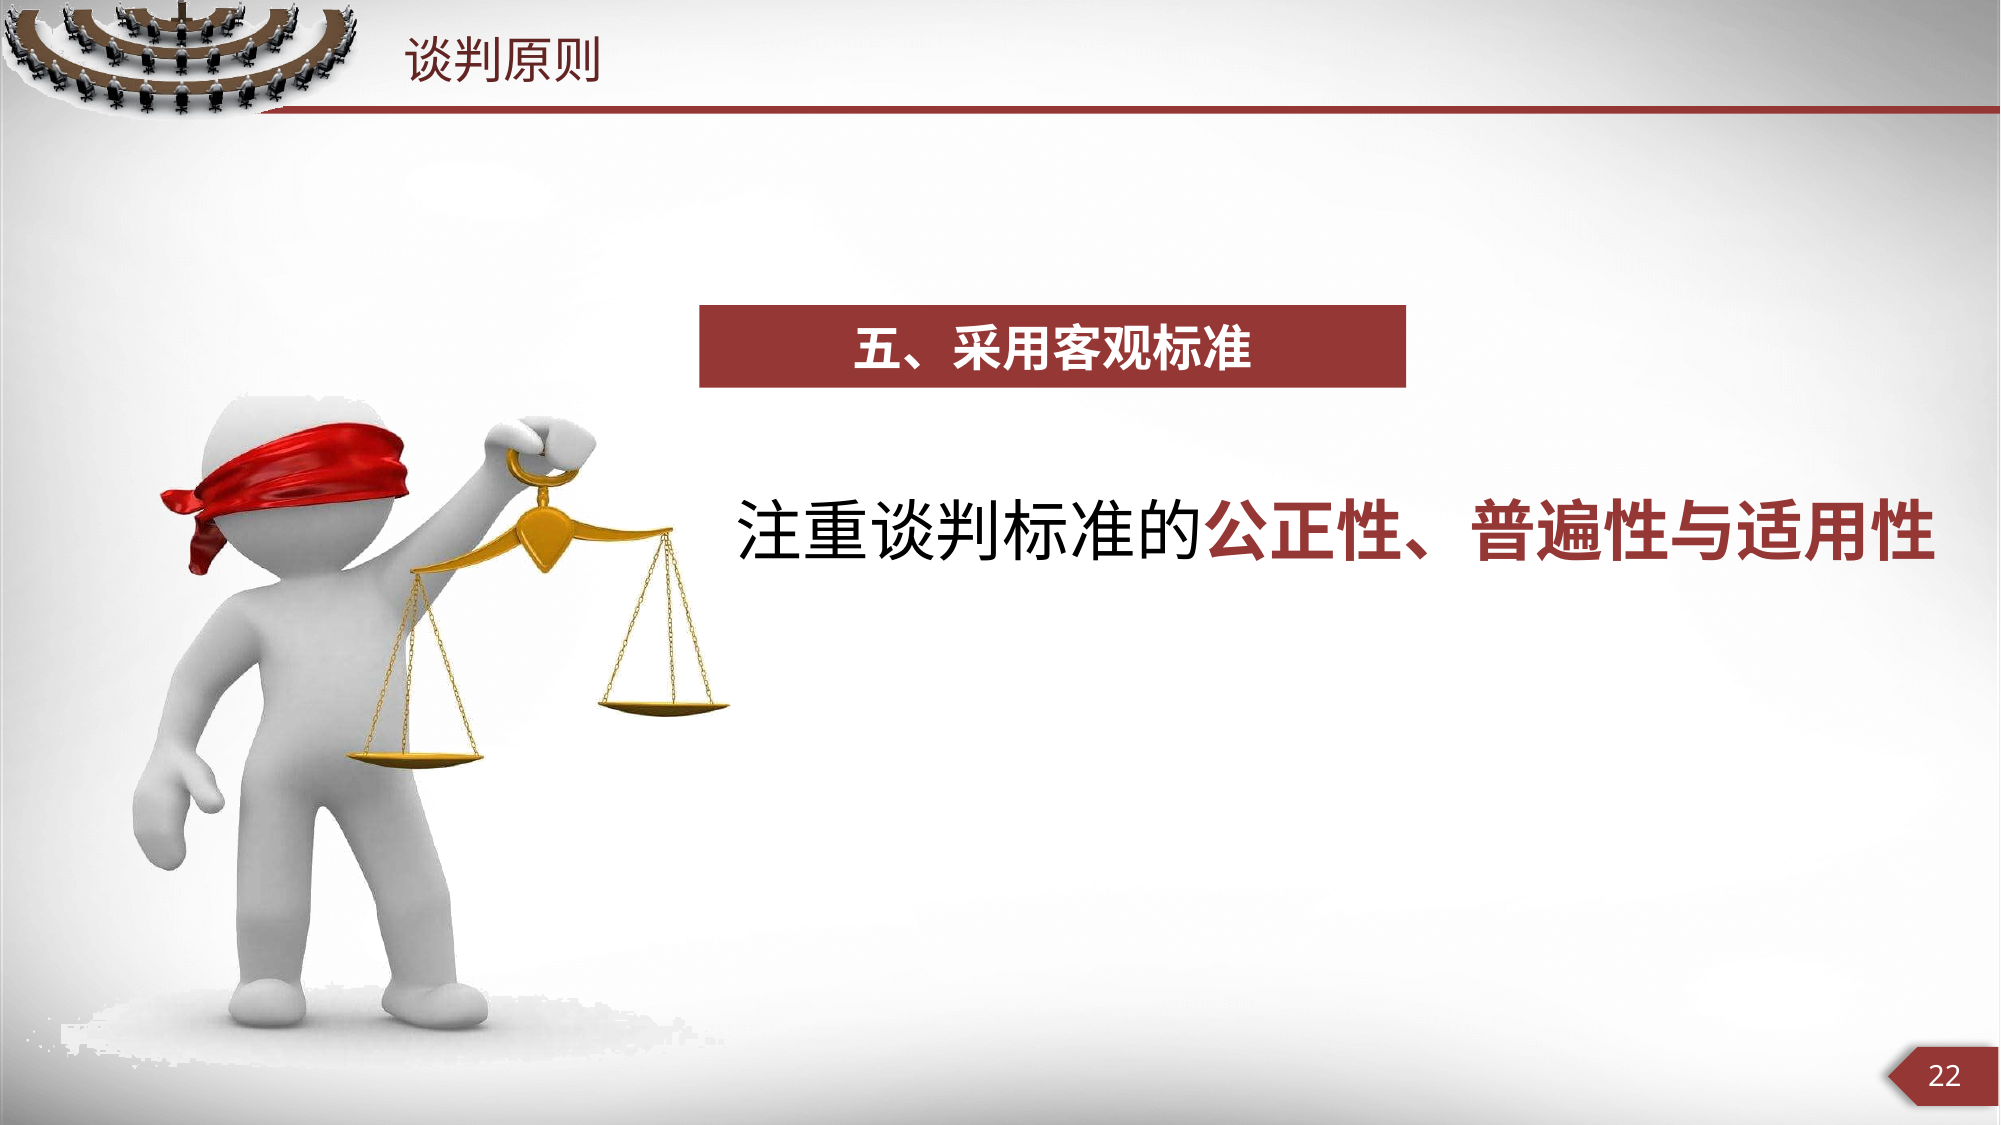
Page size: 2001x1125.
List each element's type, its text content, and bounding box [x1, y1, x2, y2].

text_box 五、采用客观标准 [754, 305, 1407, 388]
picture [0, 0, 2001, 1125]
text_box 注重谈判标准的公正性、普遍性与适用性 [757, 481, 2000, 577]
slide_number 22 [1889, 1046, 2000, 1107]
list 谈判原则 [388, 11, 1074, 107]
